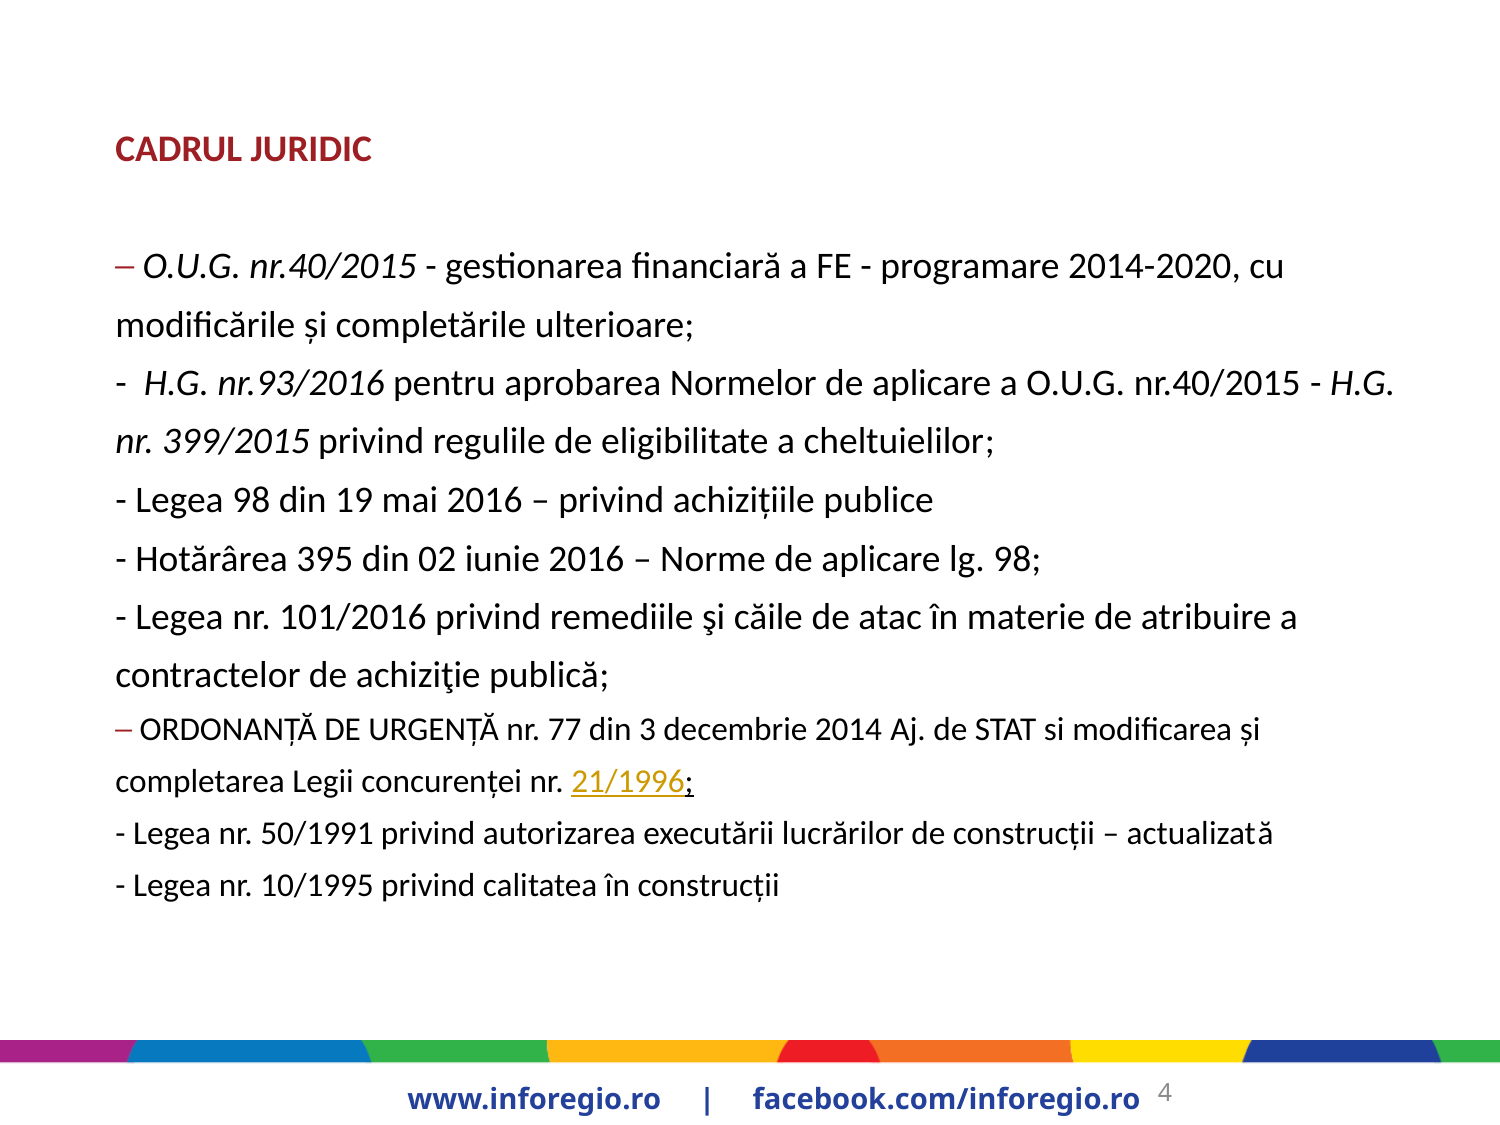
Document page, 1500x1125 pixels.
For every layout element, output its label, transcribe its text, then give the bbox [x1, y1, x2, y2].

slide_number 4 [1104, 1075, 1188, 1124]
picture [0, 1040, 1500, 1066]
text_box www.inforegio.ro | facebook.com/inforegio.ro [392, 1075, 1156, 1123]
title CADRUL JURIDIC ─ O.U.G. nr.40/2015 - gestionarea financiară a FE - programare 2014-2020, cu modificările şi completările ulterioare; - H.G. nr.93/2016 pentru aprobarea Normelor de aplicare a O.U.G. nr.40/2015 - H.G. nr. 399/2015 privind regulile de eligibilitate a cheltuielilor; - Legea 98 din 19 mai 2016 – privind achizițiile publice - Hotărârea 395 din 02 iunie 2016 – Norme de aplicare lg. 98; - Legea nr. 101/2016 privind remediile şi căile de atac în materie de atribuire a contractelor de achiziţie publică;ea 98 din 19 mai 2016 – privind chizițiilblice ─ ORDONANŢĂ DE URGENŢĂ nr. 77 din 3 decembrie 2014 Aj. de STAT si modificarea şi completarea Legii concurenţei nr. 21/1996; - Legea nr. 50/1991 privind autorizarea executării lucrărilor de construcții – actualizată - Legea nr. 10/1995 privind calitatea în construcții [100, 219, 1451, 955]
